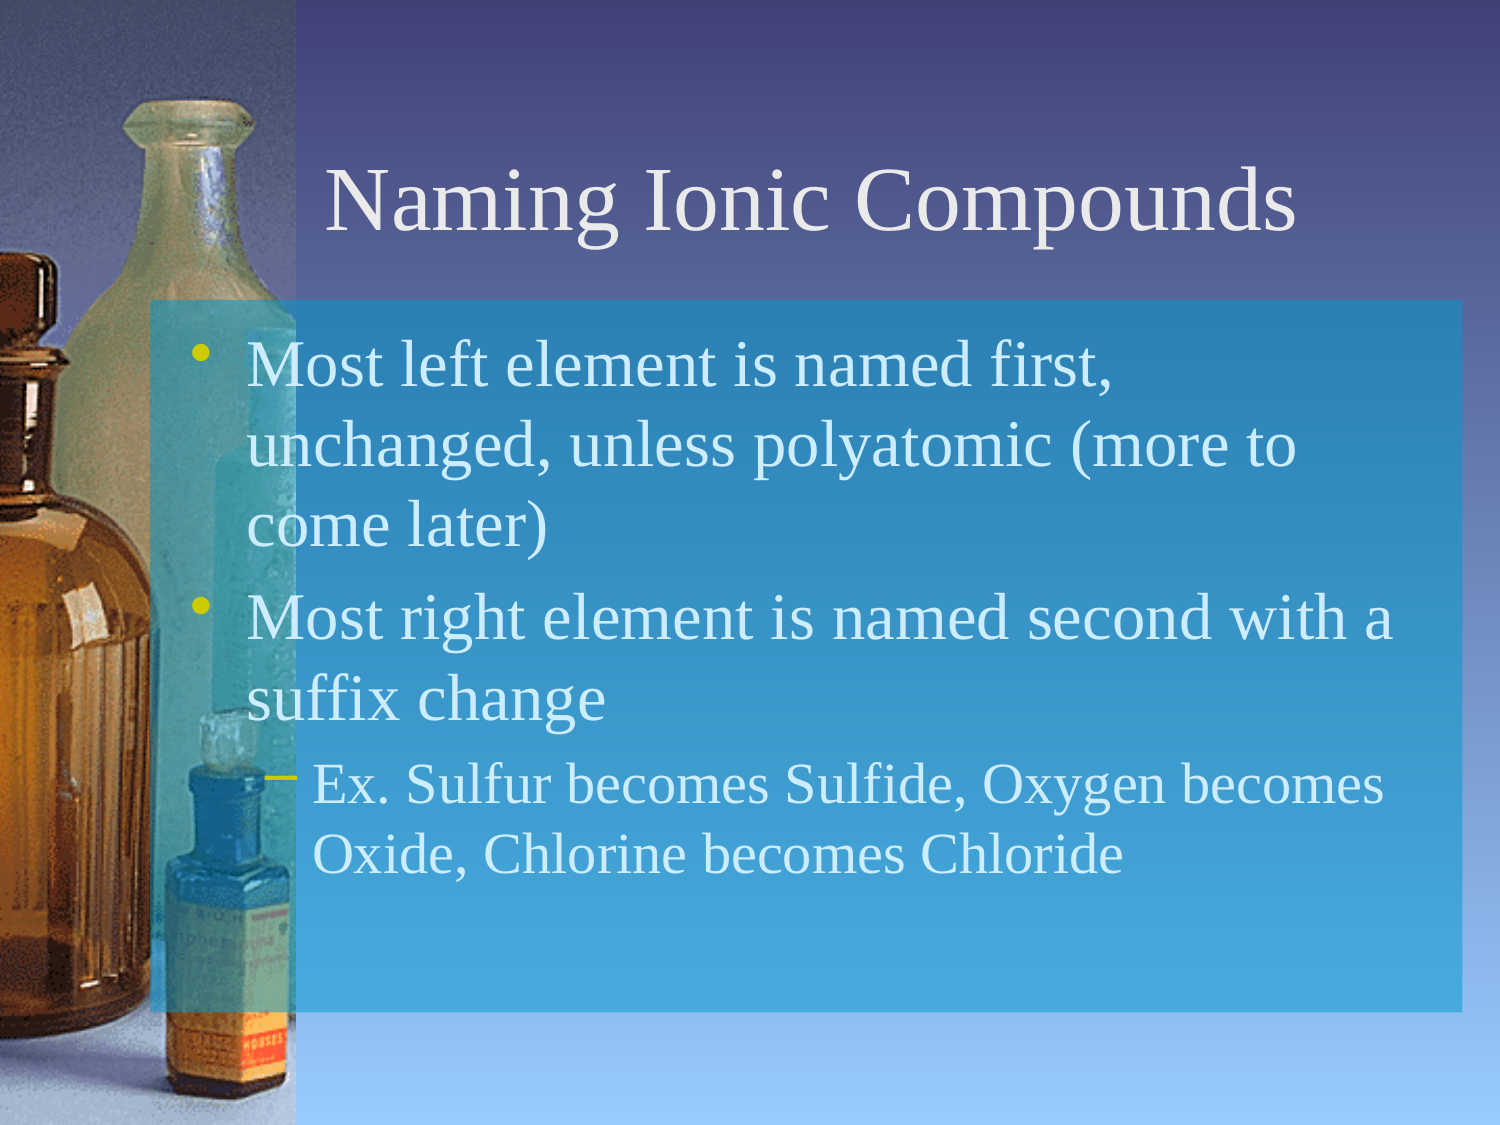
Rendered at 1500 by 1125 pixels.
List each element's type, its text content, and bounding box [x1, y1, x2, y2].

title Naming Ionic Compounds [174, 99, 1451, 288]
picture [0, 0, 296, 1125]
list Most left element is named first, unchanged, unless polyatomic (more to come later) Most right element is named second with a suffix change Ex. Sulfur becomes Sulfide, Oxygen becomes Oxide, Chlorine becomes Chloride [174, 312, 1451, 988]
